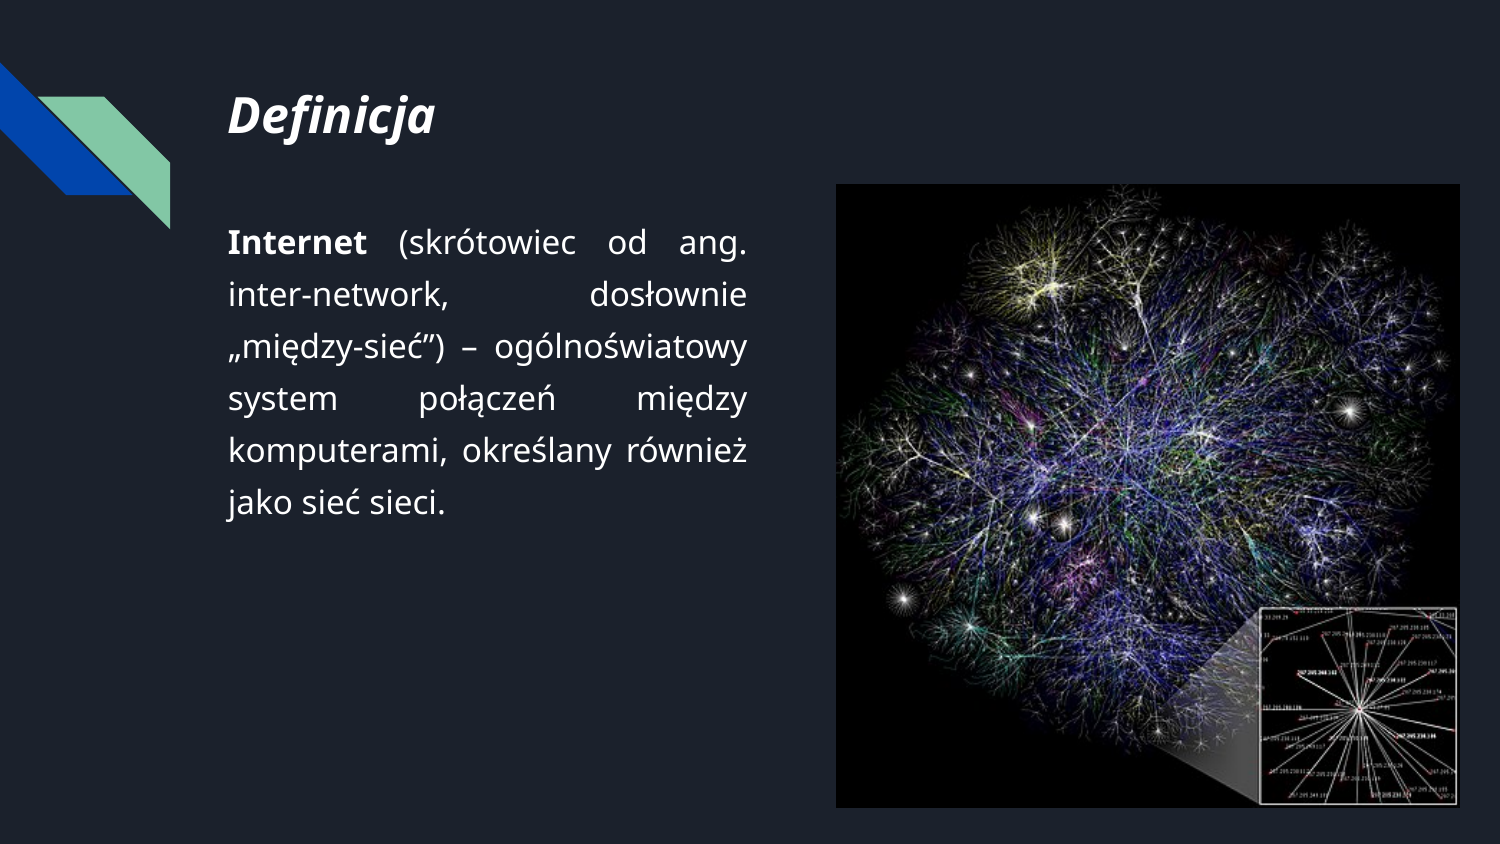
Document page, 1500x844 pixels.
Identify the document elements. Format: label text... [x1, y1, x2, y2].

list Internet (skrótowiec od ang. inter-network, dosłownie „między-sieć”) – ogólnoświatowy system połączeń między komputerami, określany również jako sieć sieci. [212, 197, 764, 675]
picture [836, 184, 1460, 808]
title Definicja [212, 64, 1368, 215]
